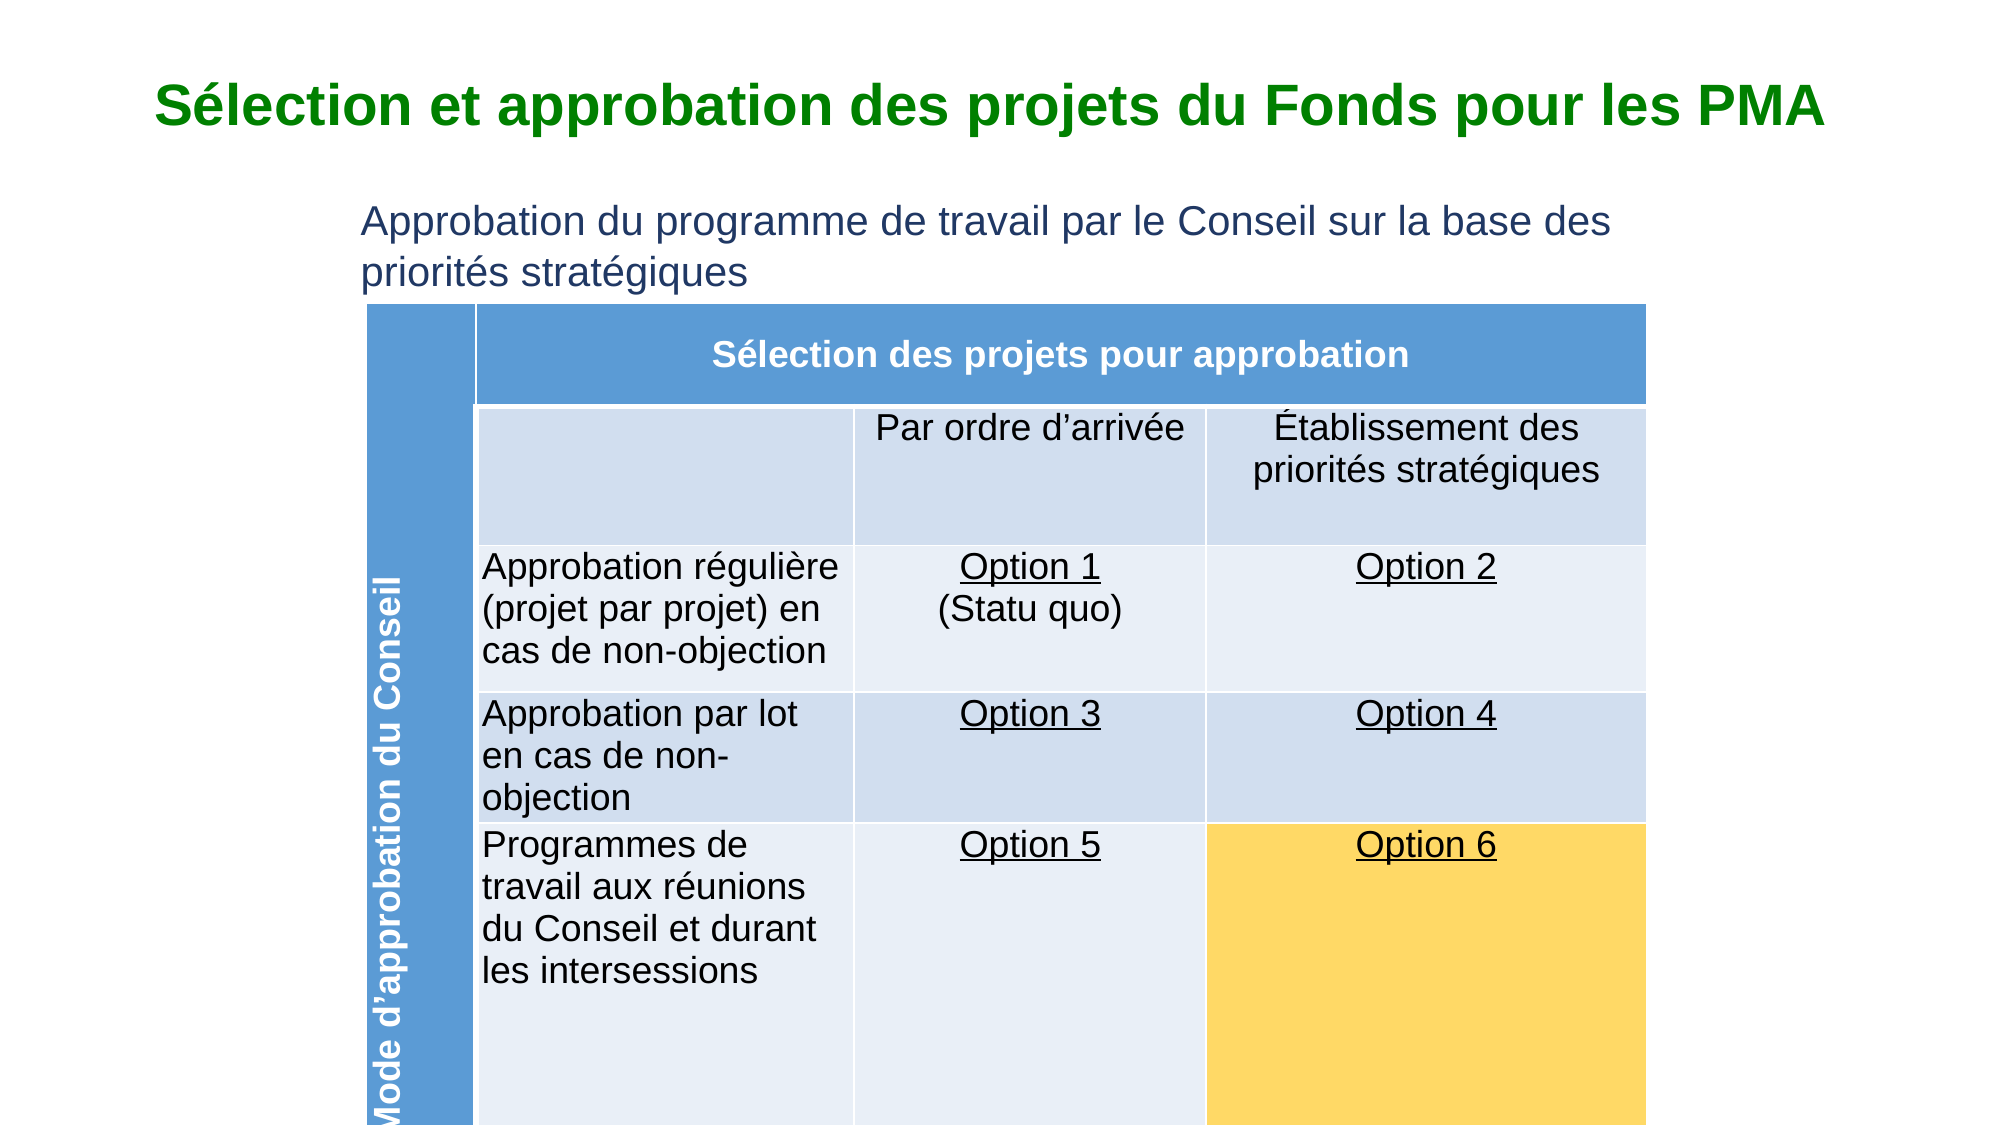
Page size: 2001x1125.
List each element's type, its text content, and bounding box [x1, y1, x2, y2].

table_cell Option 2 [1207, 546, 1646, 691]
table_cell Option 3 [855, 693, 1205, 822]
table_cell Approbation par lot en cas de non-objection [479, 693, 853, 822]
table_cell Option 1 (Statu quo) [855, 546, 1205, 691]
text_box Approbation du programme de travail par le Conseil sur la base des priorités stratégiques [345, 186, 1712, 302]
table_cell [479, 409, 853, 545]
table_header Mode d’approbation du Conseil [367, 304, 475, 1125]
table_cell Établissement des priorités stratégiques [1207, 409, 1646, 545]
table_header Sélection des projets pour approbation [477, 304, 1646, 404]
table_cell Par ordre d’arrivée [855, 409, 1205, 545]
table_cell Approbation régulière (projet par projet) en cas de non-objection [479, 546, 853, 691]
table_cell Option 6 [1207, 824, 1646, 1125]
table_cell Option 5 [855, 824, 1205, 1125]
table_cell Programmes de travail aux réunions du Conseil et durant les intersessions [479, 824, 853, 1125]
table_cell Option 4 [1207, 693, 1646, 822]
text_box Sélection et approbation des projets du Fonds pour les PMA [85, 46, 1898, 166]
